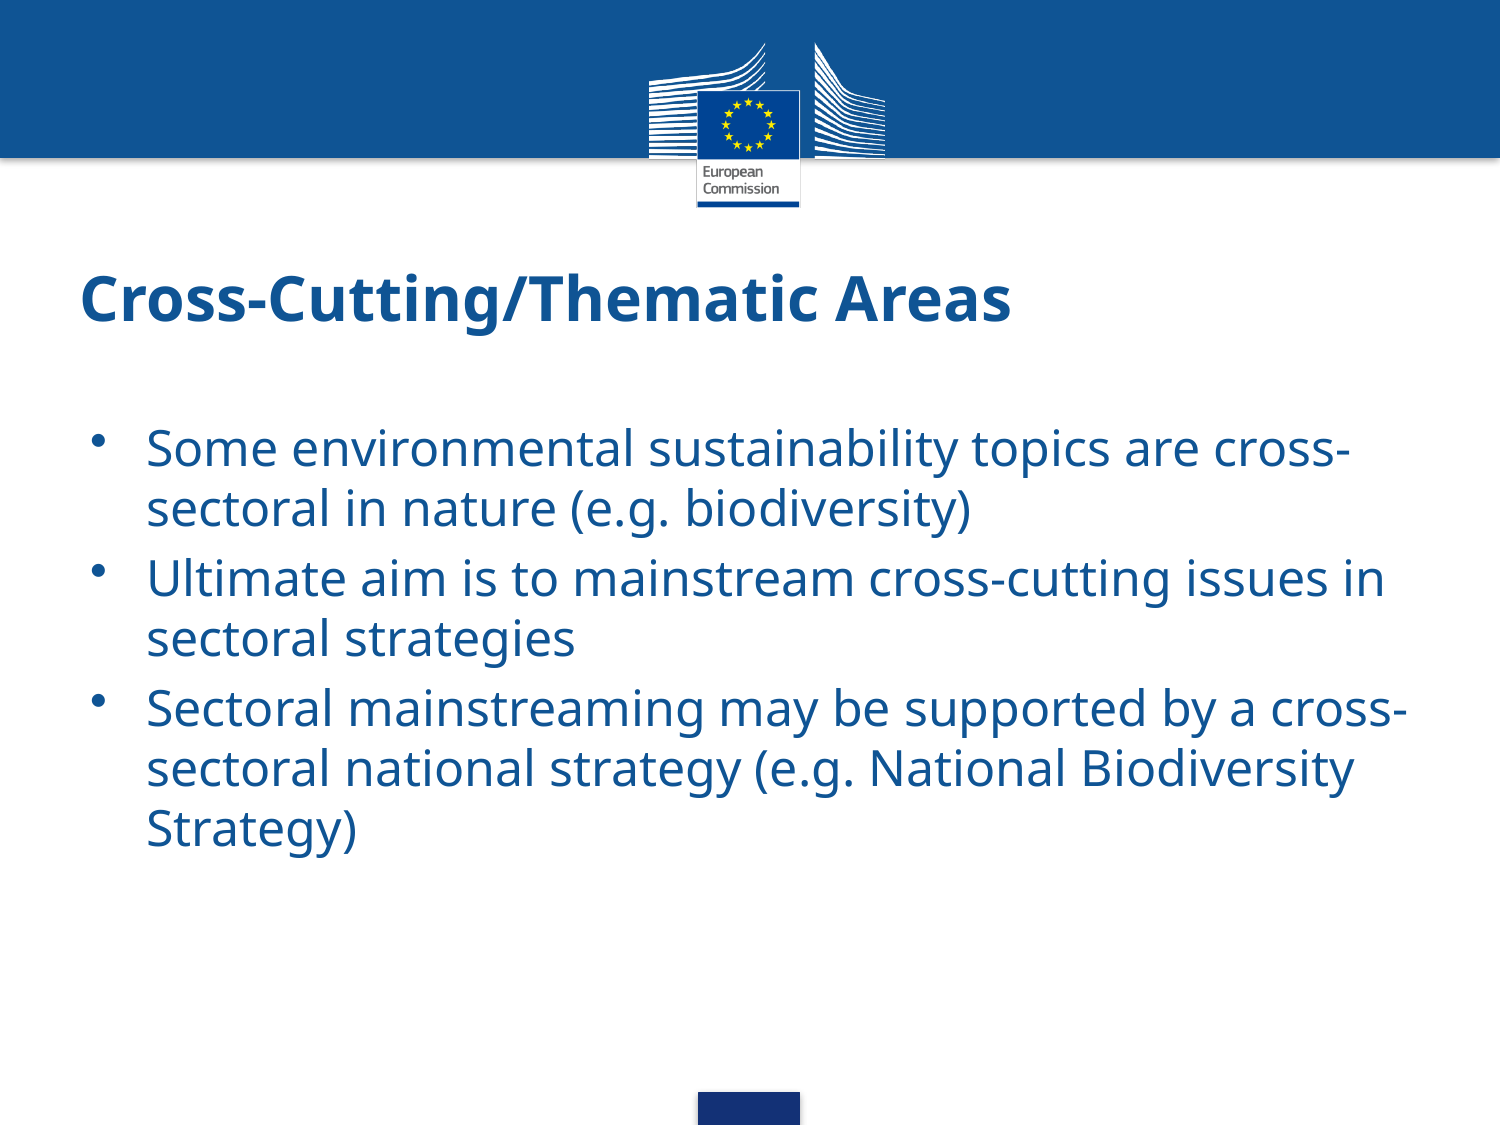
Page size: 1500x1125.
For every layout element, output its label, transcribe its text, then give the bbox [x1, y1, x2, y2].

list Some environmental sustainability topics are cross-sectoral in nature (e.g. biodiversity) Ultimate aim is to mainstream cross-cutting issues in sectoral strategies Sectoral mainstreaming may be supported by a cross-sectoral national strategy (e.g. National Biodiversity Strategy) [75, 408, 1425, 988]
picture [649, 42, 885, 208]
title Cross-Cutting/Thematic Areas [64, 219, 1415, 374]
